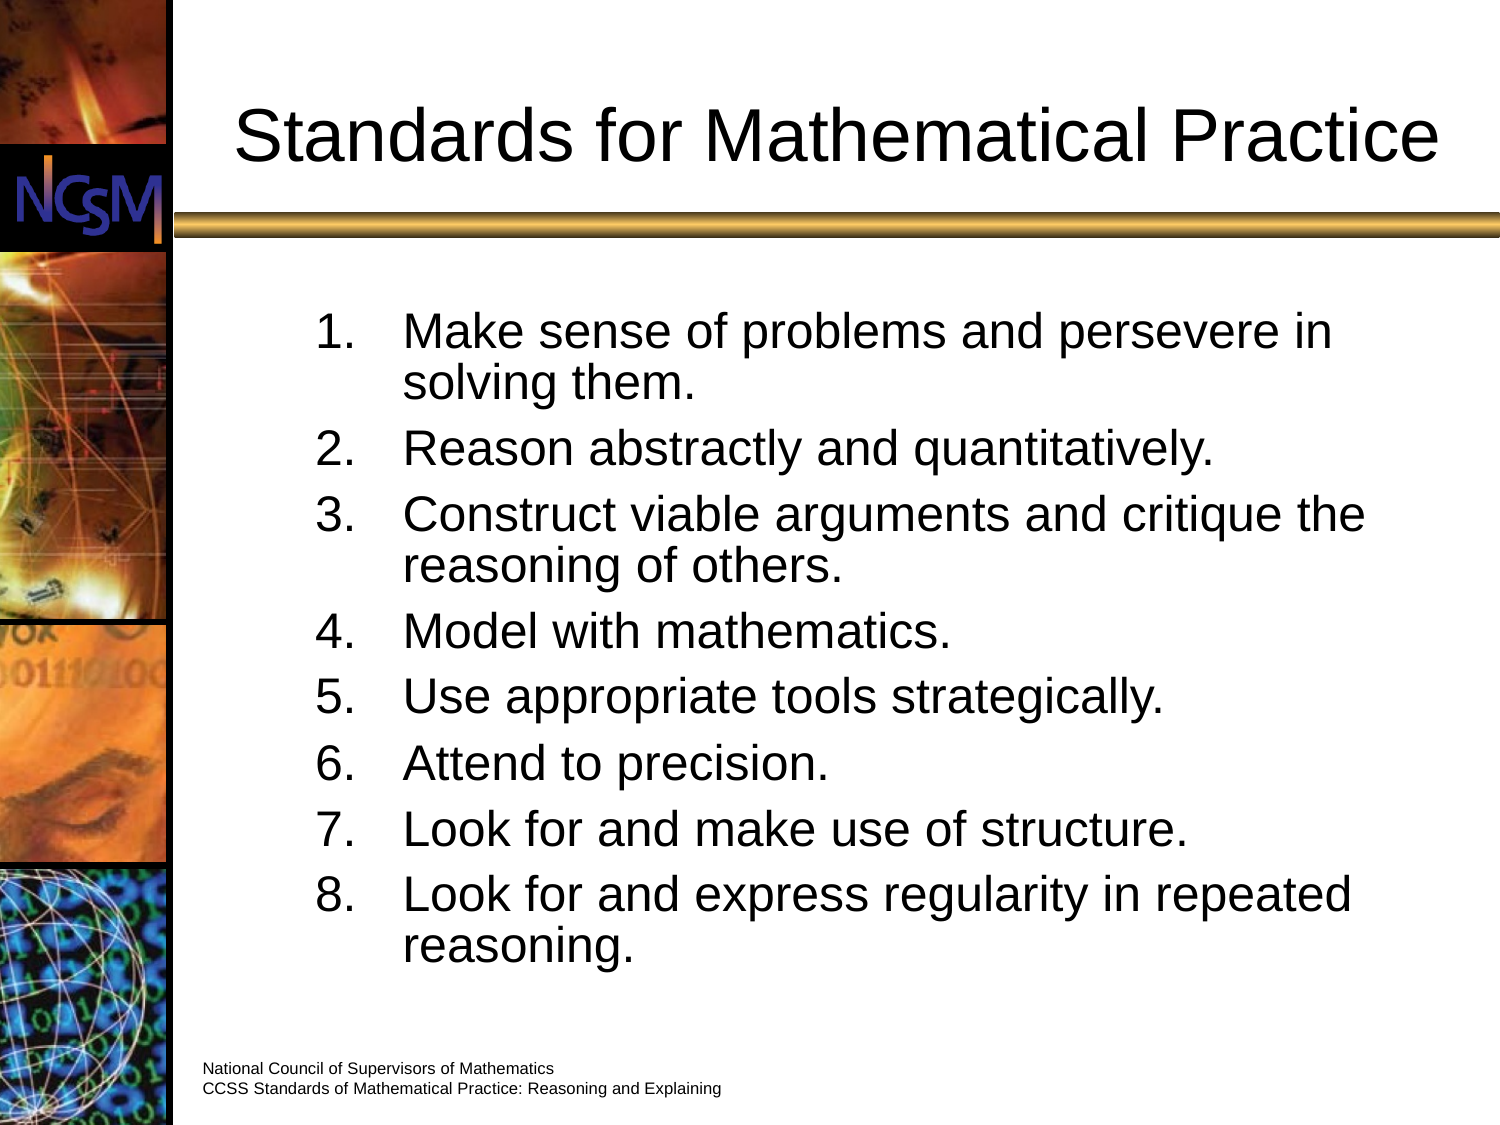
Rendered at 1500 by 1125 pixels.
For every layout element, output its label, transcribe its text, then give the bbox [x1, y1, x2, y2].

picture [0, 869, 166, 1125]
slide_number National Council of Supervisors of Mathematics CCSS Standards of Mathematical Practice: Reasoning and Explaining [187, 1050, 900, 1125]
list Make sense of problems and persevere in solving them. Reason abstractly and quantitatively. Construct viable arguments and critique the reasoning of others. Model with mathematics. Use appropriate tools strategically. Attend to precision. Look for and make use of structure. Look for and express regularity in repeated reasoning. [225, 299, 1388, 938]
title Standards for Mathematical Practice [200, 37, 1475, 225]
picture [0, 625, 166, 862]
picture [0, 0, 167, 619]
